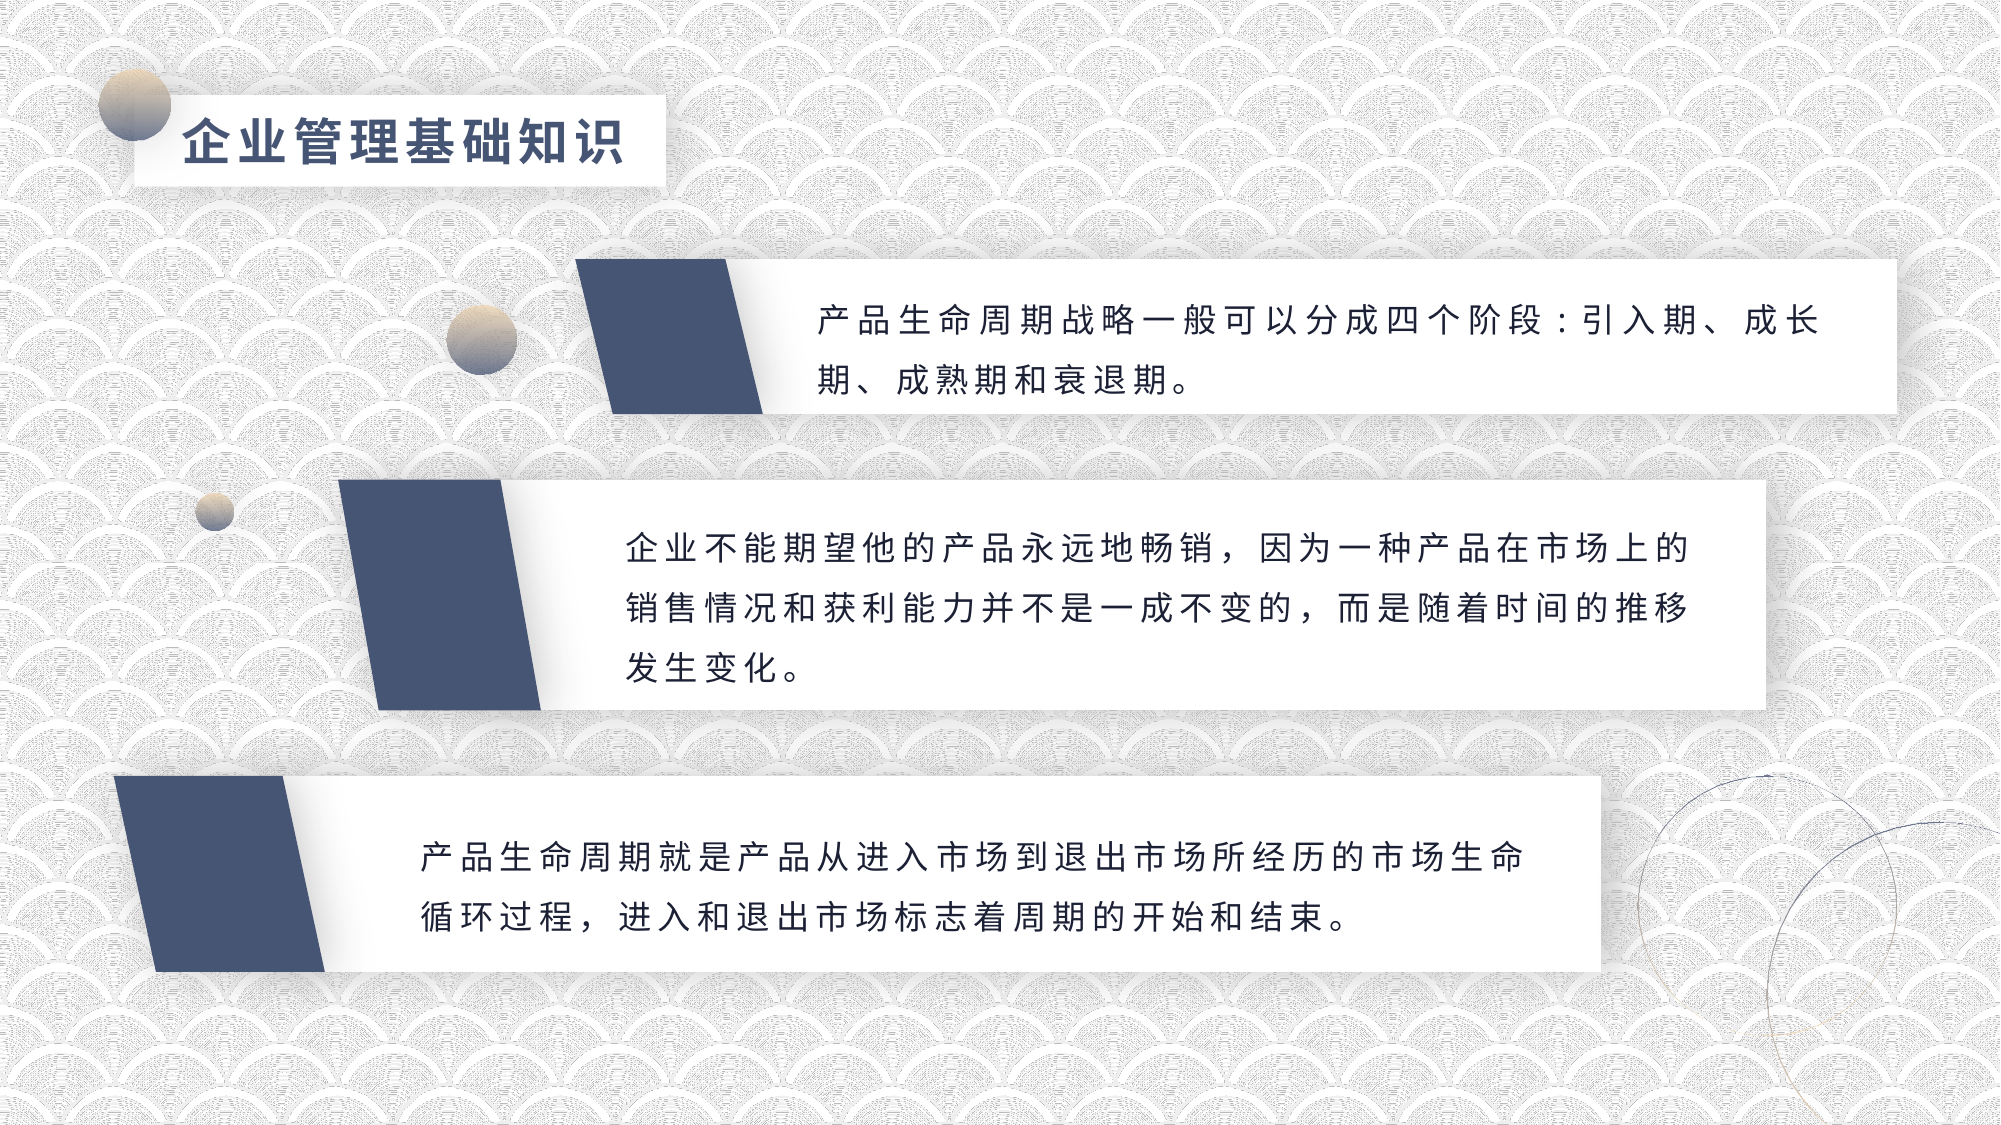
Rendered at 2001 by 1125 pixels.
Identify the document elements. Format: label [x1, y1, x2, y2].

text_box [194, 491, 235, 532]
text_box [1770, 1036, 1831, 1125]
picture [1769, 837, 1894, 1032]
text_box [445, 303, 518, 376]
text_box [575, 259, 1897, 415]
text_box [113, 775, 1602, 972]
text_box [1636, 774, 1898, 1037]
text_box [1876, 820, 2000, 835]
text_box [1765, 833, 1874, 1033]
picture [1647, 778, 1871, 1033]
text_box [338, 479, 1767, 711]
picture [1775, 824, 2000, 1125]
picture [0, 0, 2000, 1125]
